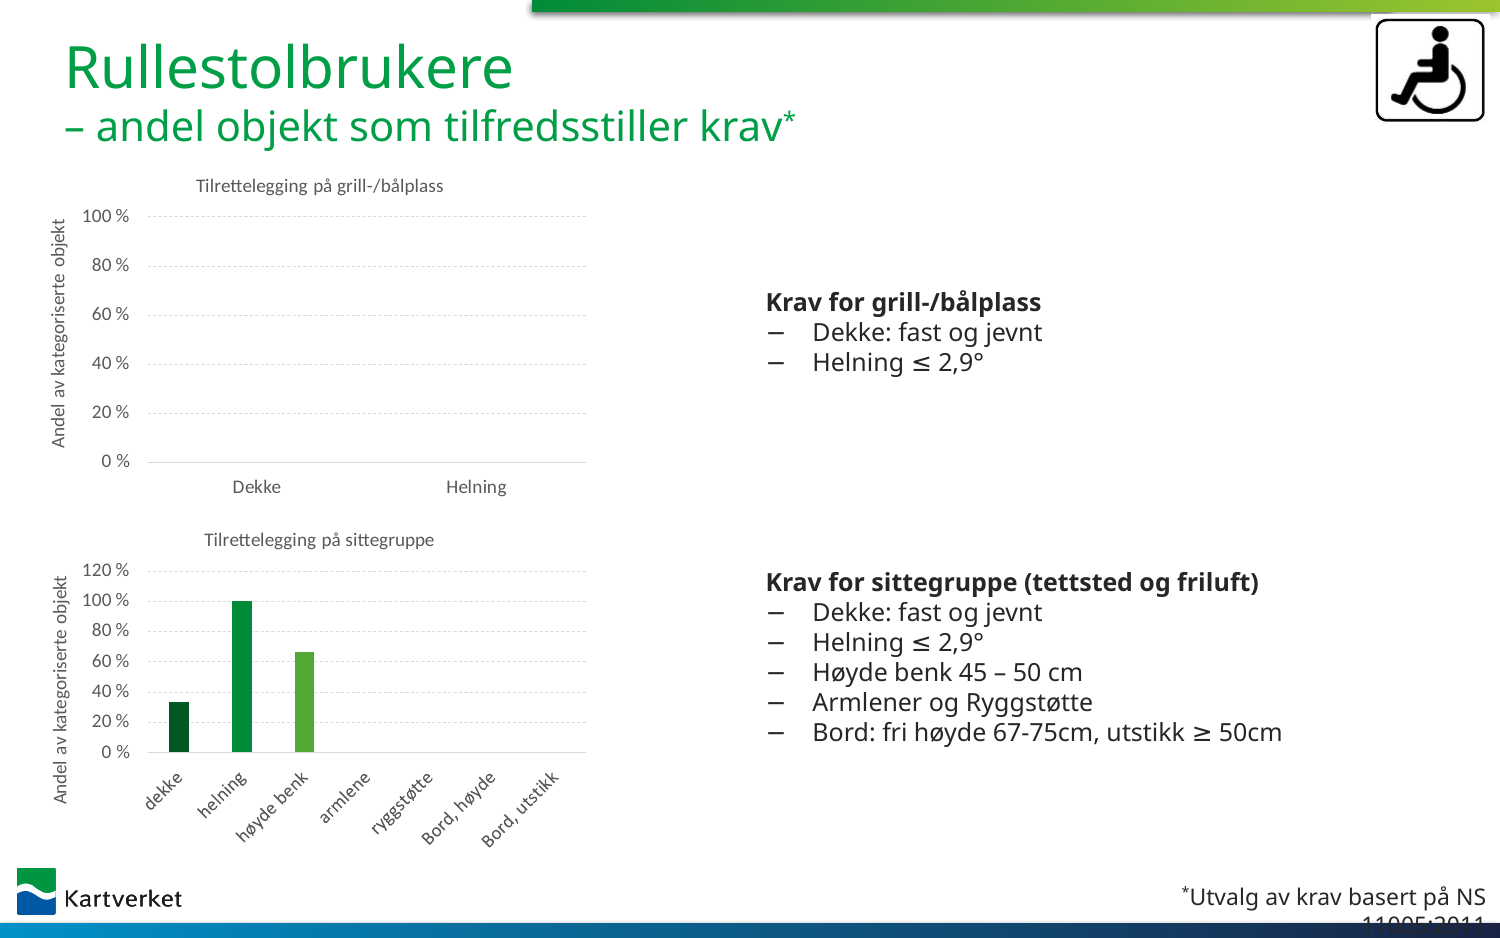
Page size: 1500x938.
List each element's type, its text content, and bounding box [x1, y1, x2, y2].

text_box Krav for grill-/bålplass Dekke: fast og jevnt Helning ≤ 2,9° [750, 279, 1452, 384]
text_box Rullestolbrukere – andel objekt som tilfredsstiller krav* [49, 14, 1431, 158]
picture [41, 520, 597, 859]
picture [1371, 13, 1491, 127]
text_box Krav for sittegruppe (tettsted og friluft) Dekke: fast og jevnt Helning ≤ 2,9° Høyde benk 45 – 50 cm Armlener og Ryggstøtte Bord: fri høyde 67-75cm, utstikk ≥ 50cm [750, 559, 1500, 754]
text_box *Utvalg av krav basert på NS 11005:2011 [1068, 873, 1500, 938]
picture [41, 166, 597, 505]
